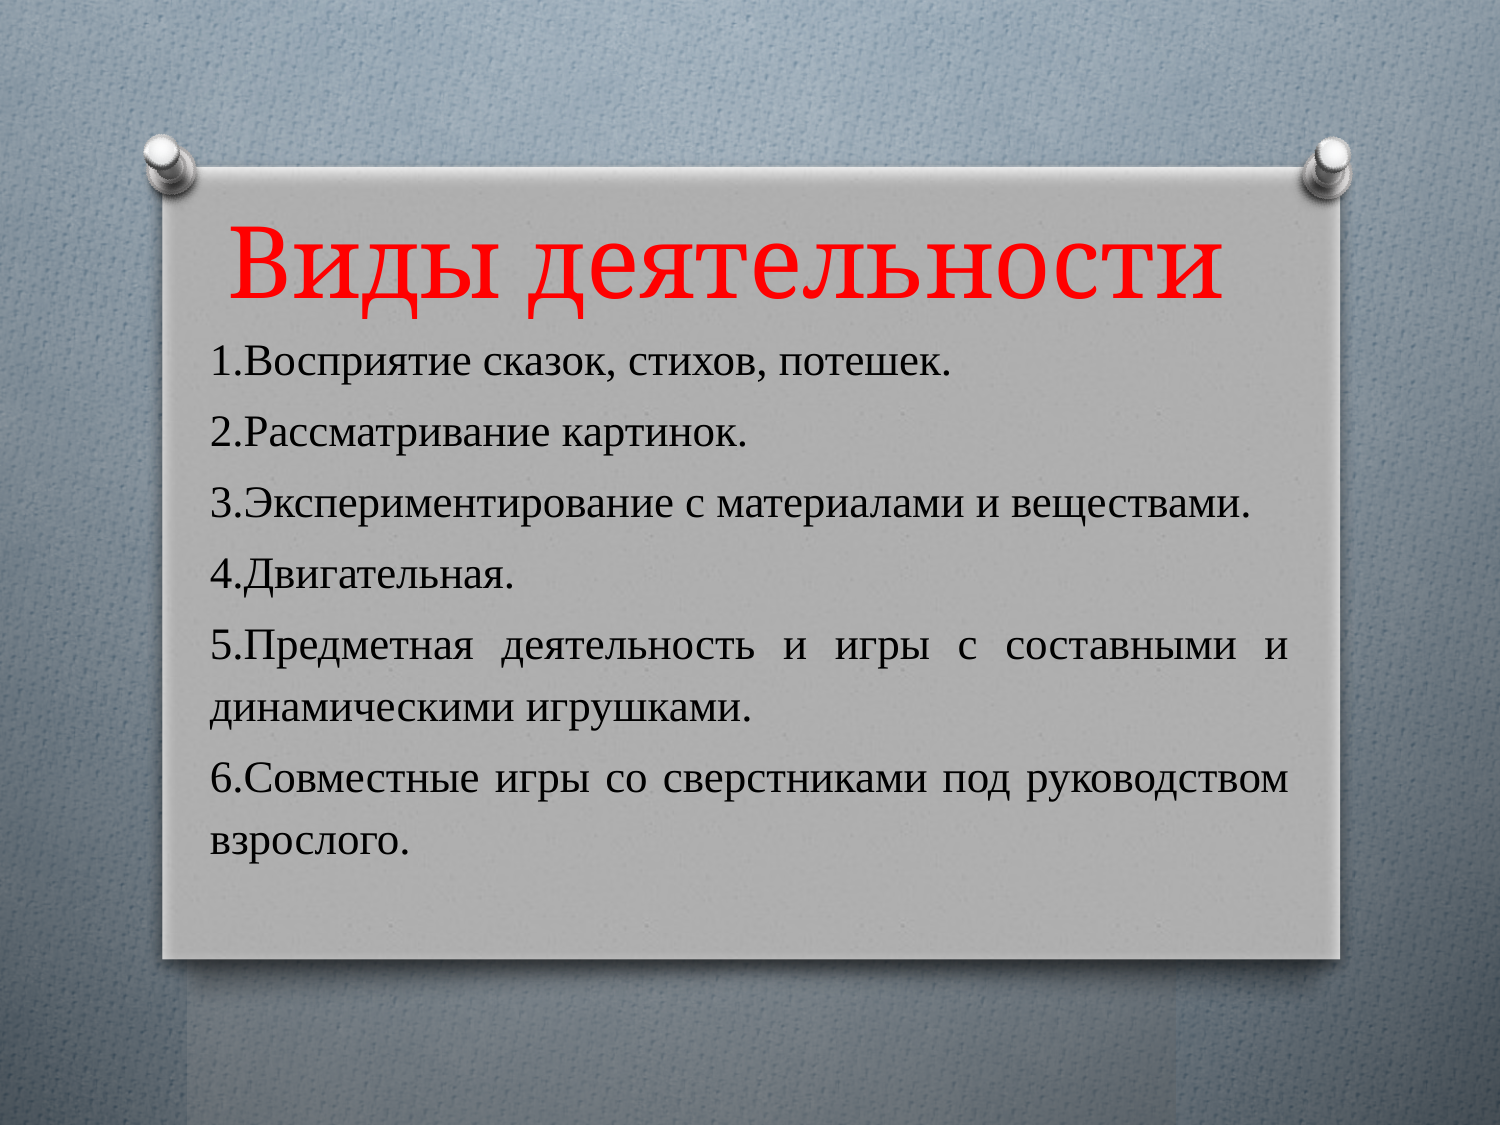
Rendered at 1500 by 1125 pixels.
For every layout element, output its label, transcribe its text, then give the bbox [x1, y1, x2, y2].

subtitle 1.Восприятие сказок, стихов, потешек. 2.Рассматривание картинок. 3.Экспериментирование с материалами и веществами. 4.Двигательная. 5.Предметная деятельность и игры с составными и динамическими игрушками. 6.Совместные игры со сверстниками под руководством взрослого. [194, 314, 1306, 882]
title Виды деятельности [206, 172, 1247, 314]
picture [1274, 109, 1396, 230]
picture [112, 100, 235, 224]
